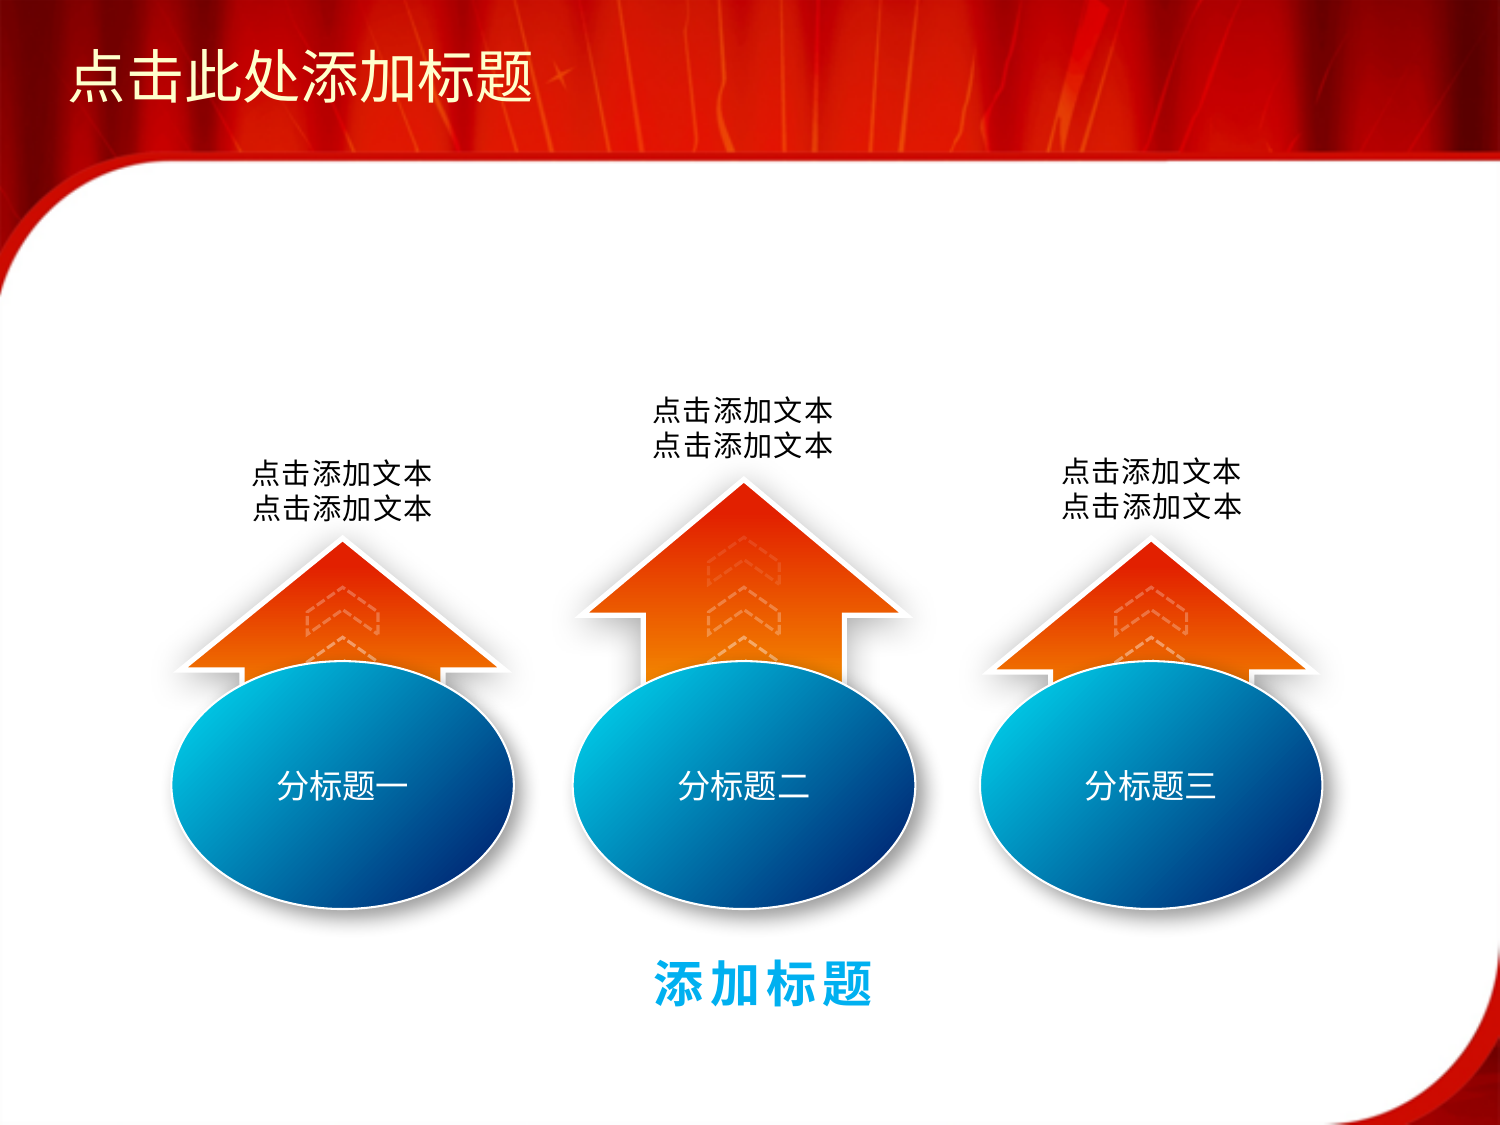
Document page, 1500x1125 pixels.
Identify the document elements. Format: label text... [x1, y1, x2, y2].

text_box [954, 501, 1361, 853]
text_box 点击添加文本点击添加文本 [1034, 446, 1270, 501]
text_box 点击添加文本点击添加文本 [225, 448, 460, 501]
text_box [555, 728, 949, 918]
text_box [535, 442, 954, 853]
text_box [962, 728, 1356, 918]
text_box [134, 501, 553, 853]
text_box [153, 728, 548, 918]
text_box 点击添加文本点击添加文本 [626, 385, 861, 442]
text_box 点击此处添加标题 [53, 33, 845, 118]
picture [0, 0, 1500, 1125]
text_box 添加标题 [395, 945, 1131, 1021]
